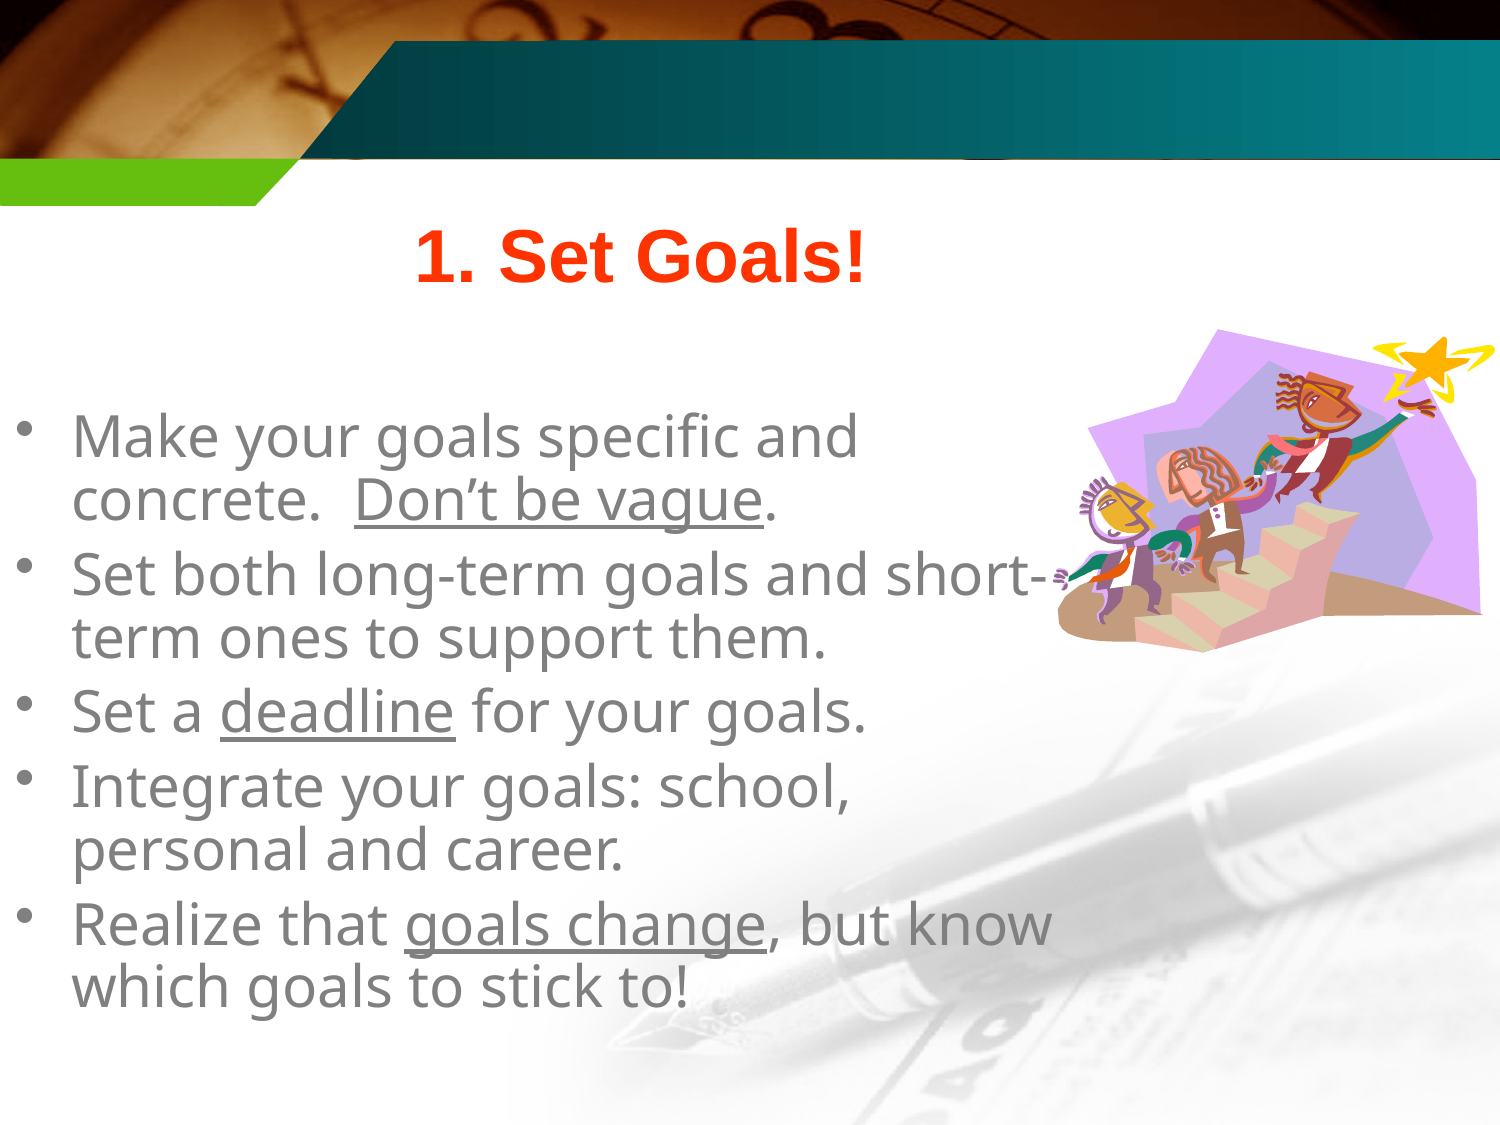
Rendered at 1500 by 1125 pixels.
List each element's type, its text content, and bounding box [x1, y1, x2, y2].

text_box Make your goals specific and concrete. Don’t be vague. Set both long-term goals and short-term ones to support them. Set a deadline for your goals. Integrate your goals: school, personal and career. Realize that goals change, but know which goals to stick to! [0, 399, 1100, 1125]
picture [1047, 324, 1500, 1125]
picture [0, 0, 1500, 158]
text_box 1. Set Goals! [400, 199, 884, 305]
